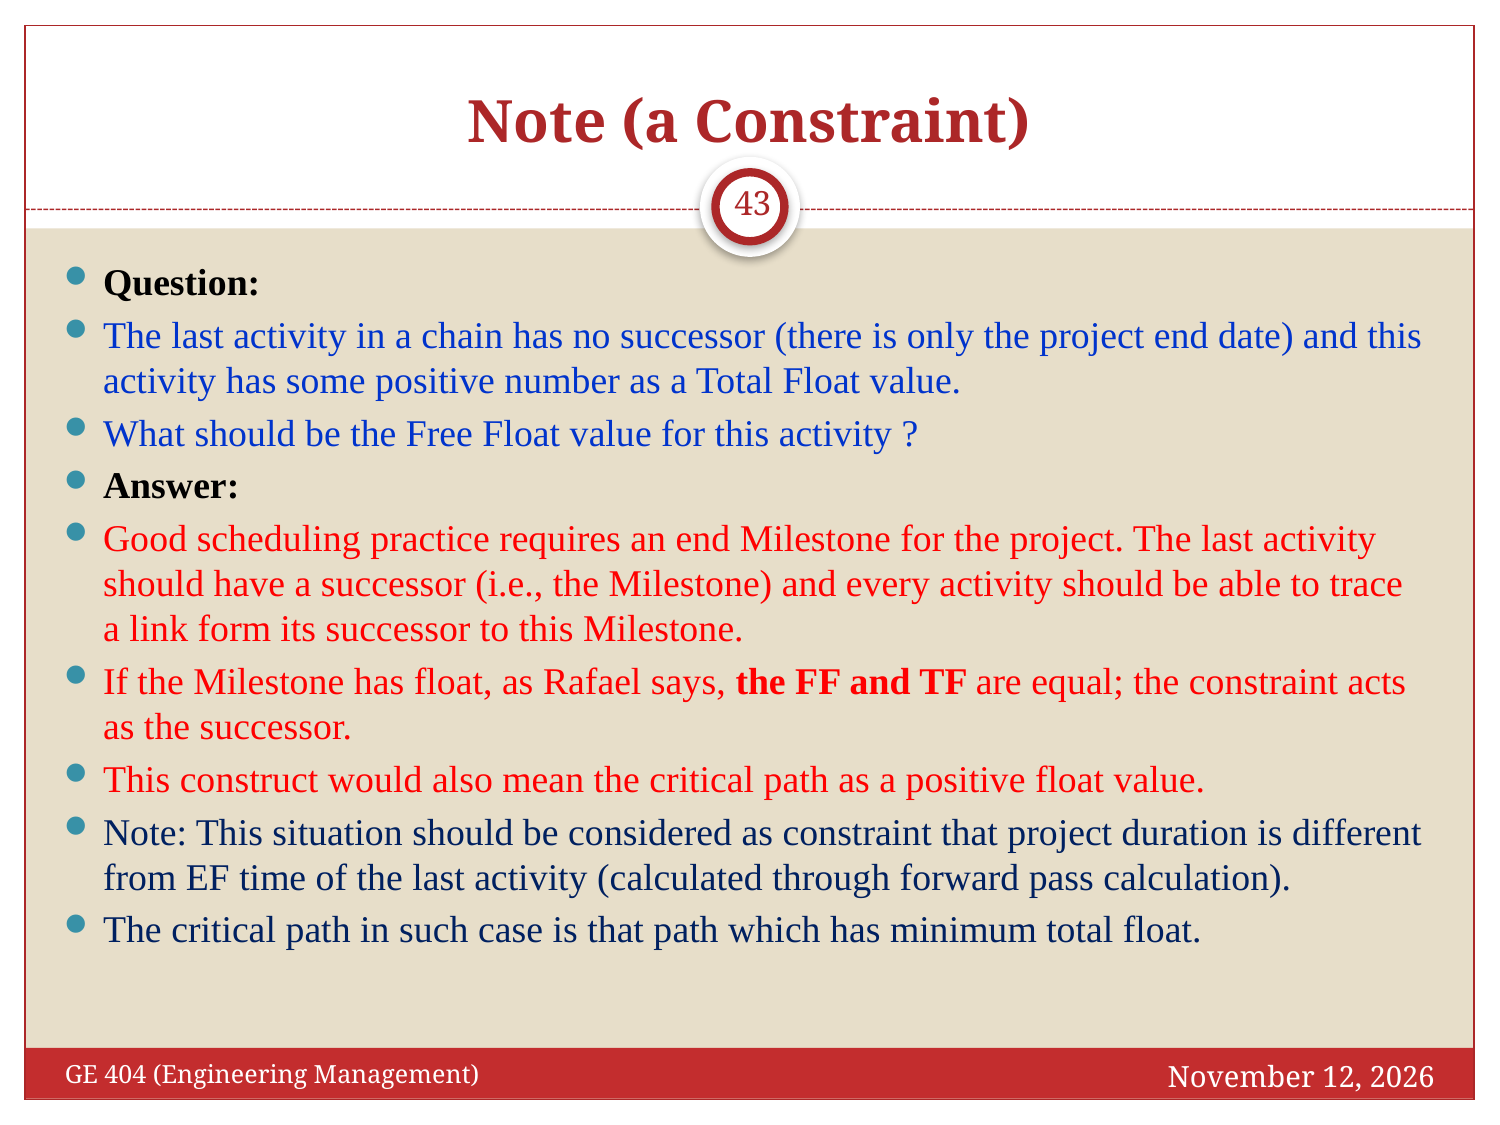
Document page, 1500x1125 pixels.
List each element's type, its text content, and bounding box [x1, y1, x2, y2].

list Question: The last activity in a chain has no successor (there is only the project end date) and this activity has some positive number as a Total Float value. What should be the Free Float value for this activity ? Answer: Good scheduling practice requires an end Milestone for the project. The last activity should have a successor (i.e., the Milestone) and every activity should be able to trace a link form its successor to this Milestone. If the Milestone has float, as Rafael says, the FF and TF are equal; the constraint acts as the successor. This construct would also mean the critical path as a positive float value. Note: This situation should be considered as constraint that project duration is different from EF time of the last activity (calculated through forward pass calculation). The critical path in such case is that path which has minimum total float. [49, 250, 1445, 1001]
footer GE 404 (Engineering Management) [50, 1051, 638, 1112]
slide_number 43 [715, 168, 791, 241]
title Note (a Constraint) [49, 37, 1450, 162]
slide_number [950, 1050, 1450, 1111]
